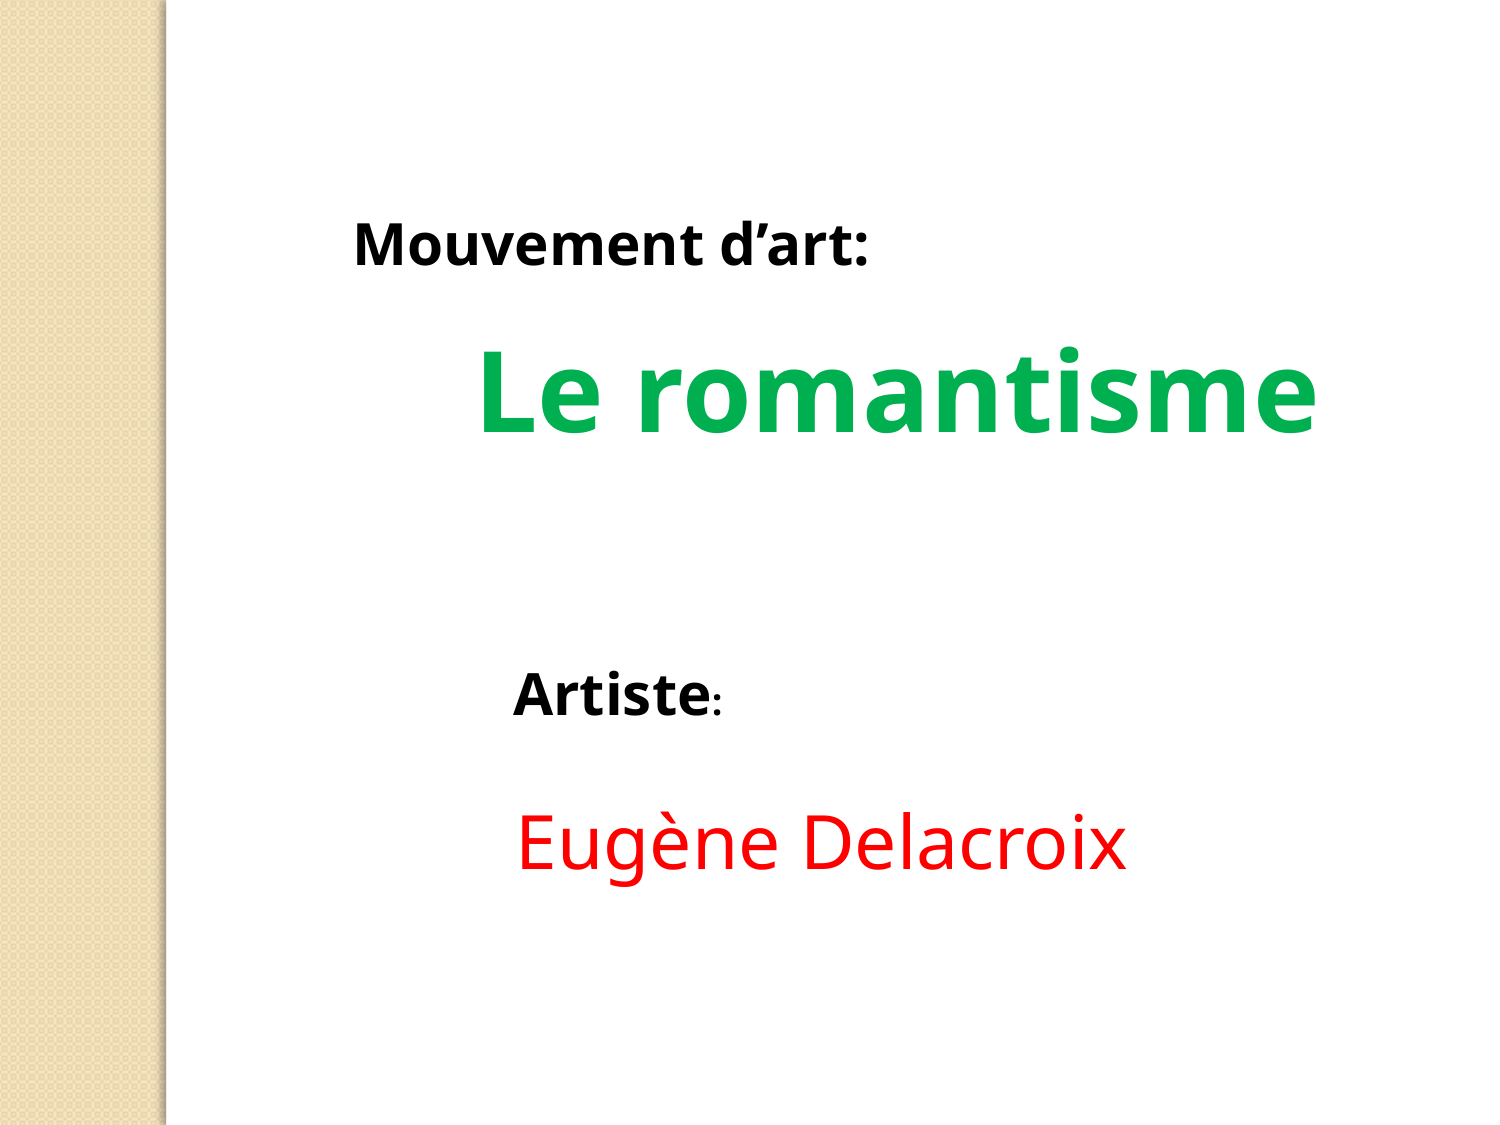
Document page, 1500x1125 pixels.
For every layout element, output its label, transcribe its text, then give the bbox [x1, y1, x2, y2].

text_box Le romantisme [459, 312, 1365, 463]
text_box Eugène Delacroix [500, 787, 1144, 893]
text_box Artiste: [498, 650, 738, 735]
text_box Mouvement d’art: [337, 200, 1038, 285]
